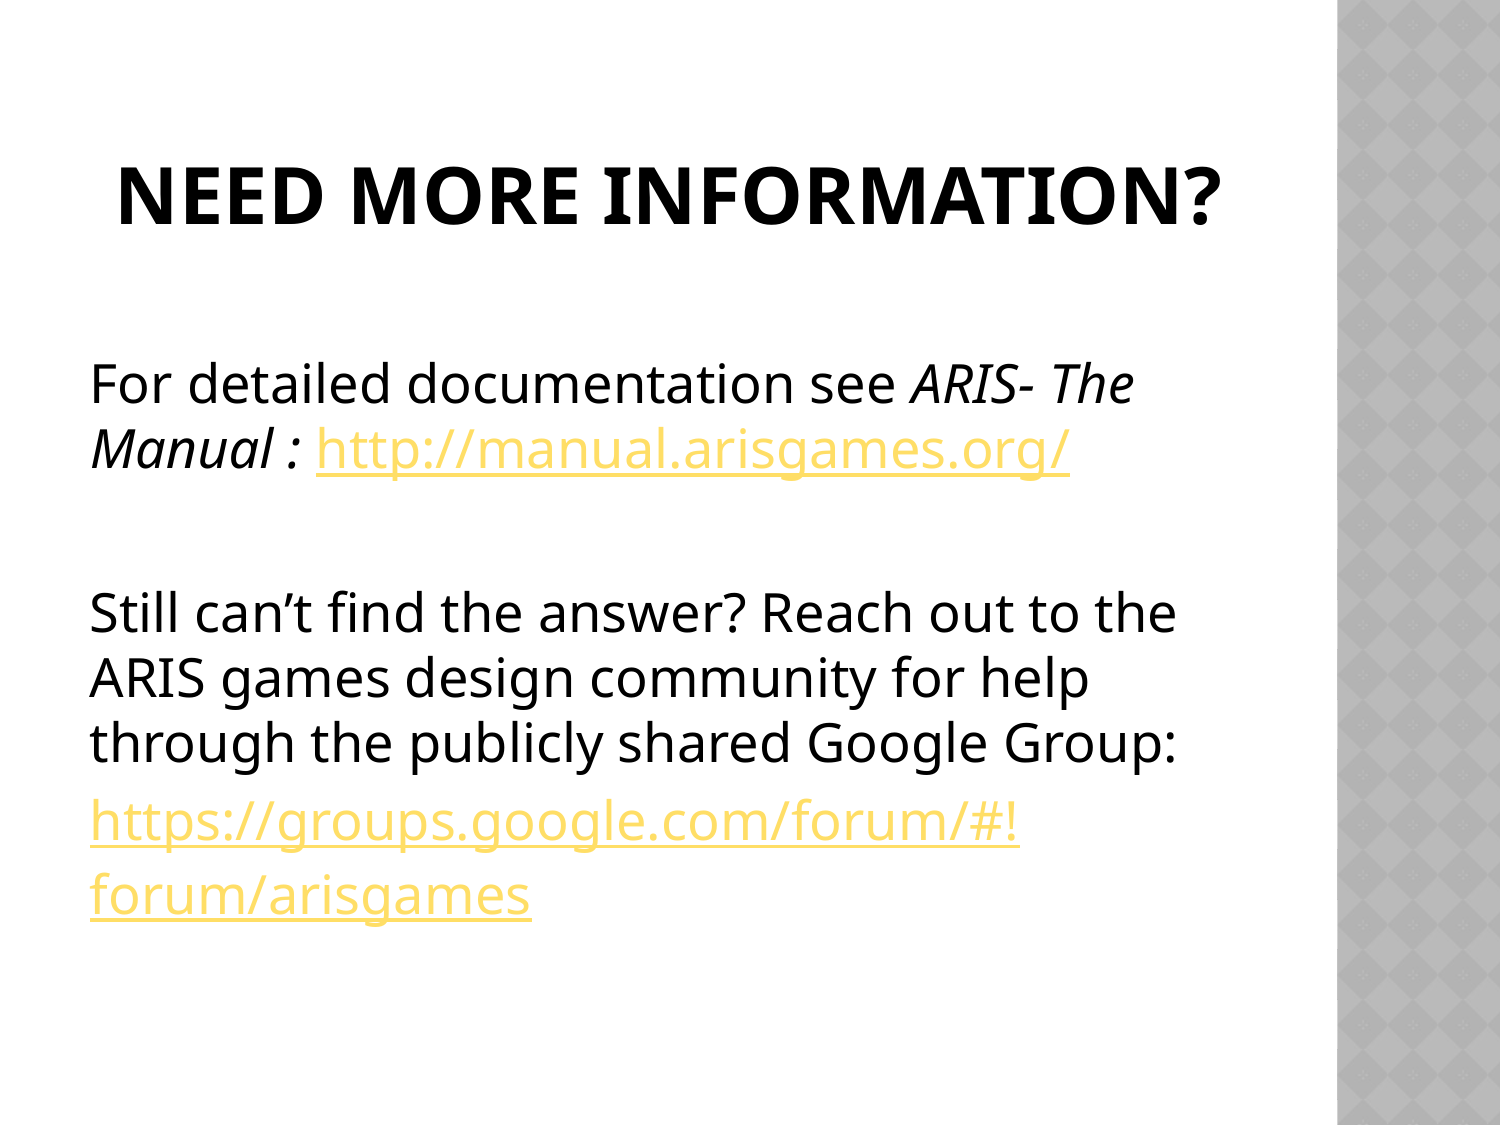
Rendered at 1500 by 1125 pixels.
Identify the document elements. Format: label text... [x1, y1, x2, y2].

title Need more information? [75, 52, 1263, 240]
list For detailed documentation see ARIS- The Manual : http://manual.arisgames.org/ Still can’t find the answer? Reach out to the ARIS games design community for help through the publicly shared Google Group: https://groups.google.com/forum/#!forum/arisgames [75, 264, 1263, 1059]
